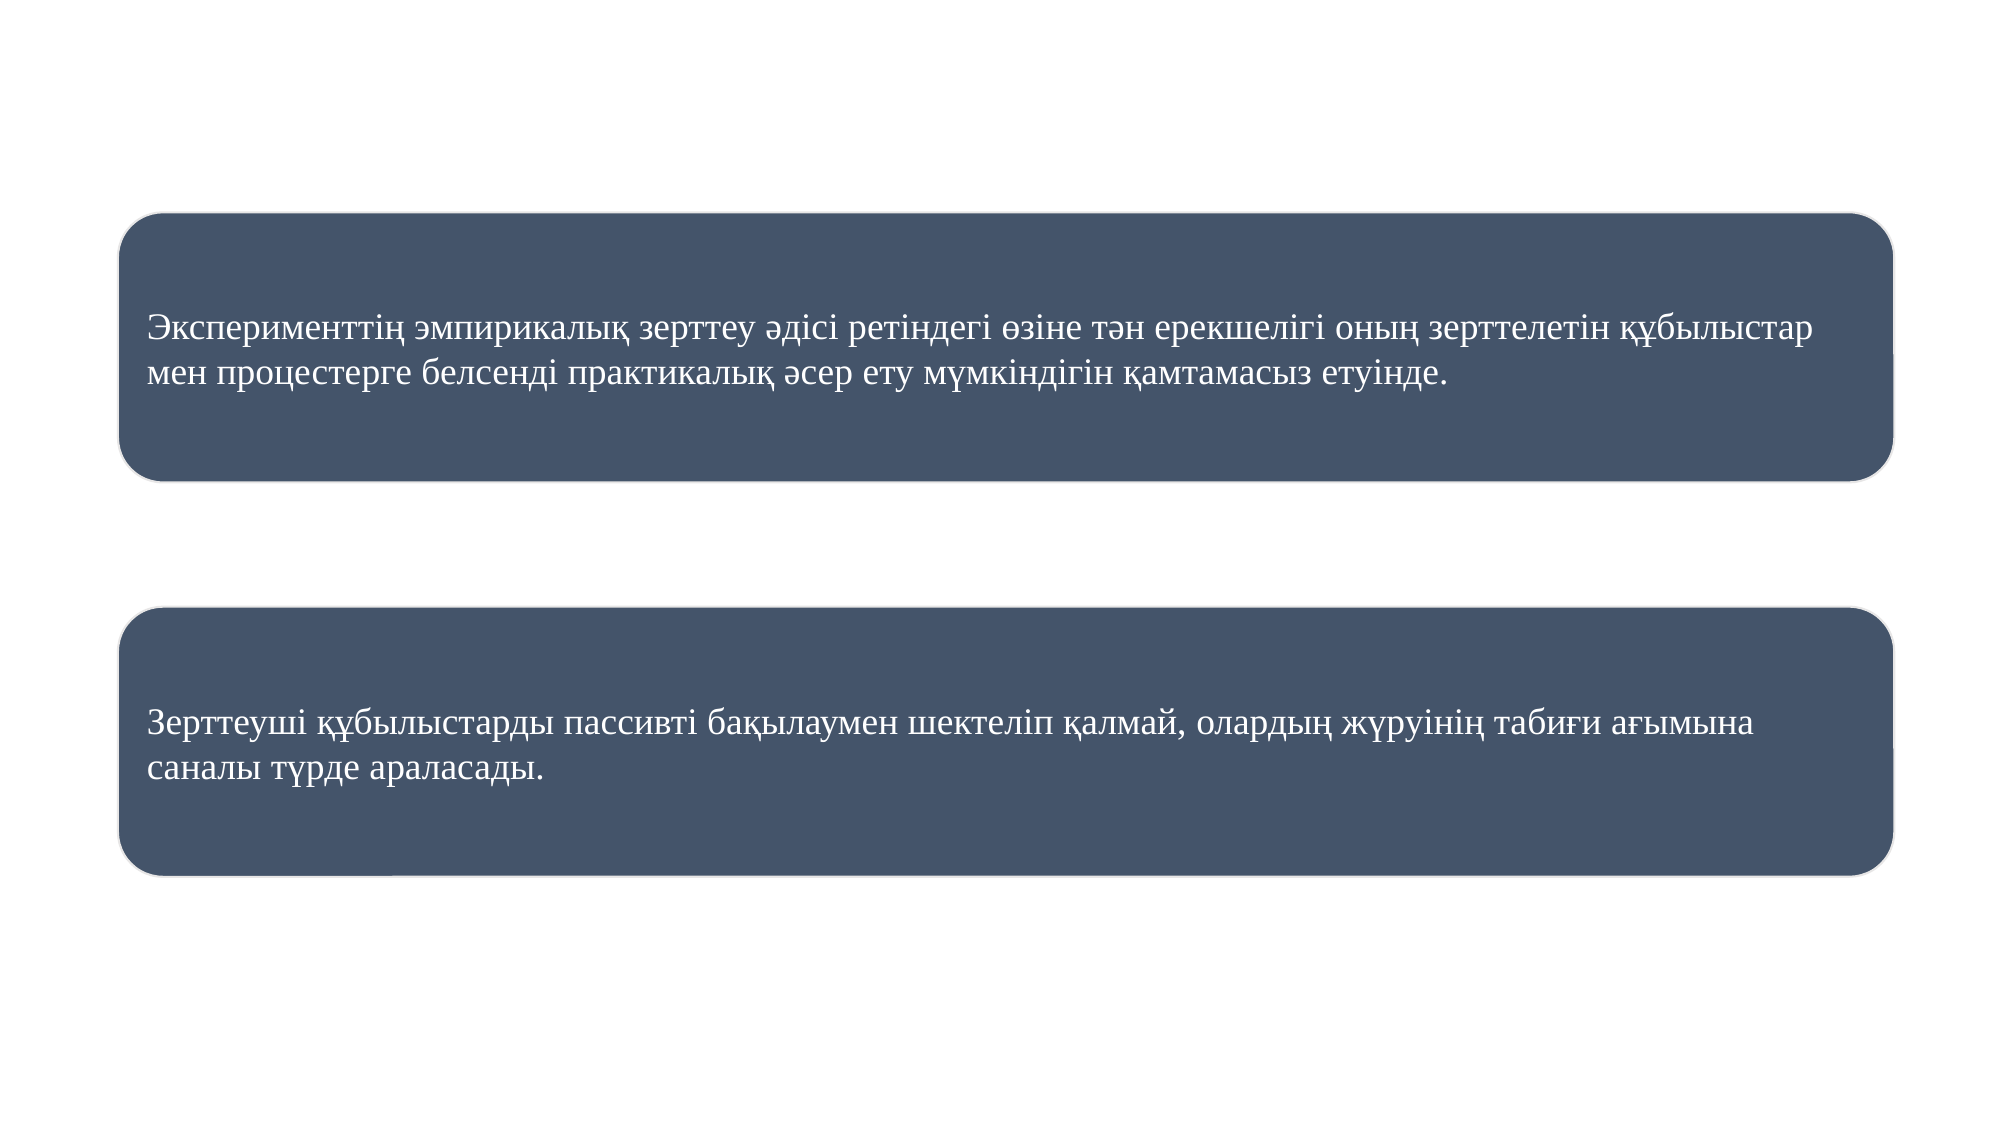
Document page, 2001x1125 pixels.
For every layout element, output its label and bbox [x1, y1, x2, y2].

list [117, 212, 1895, 1002]
